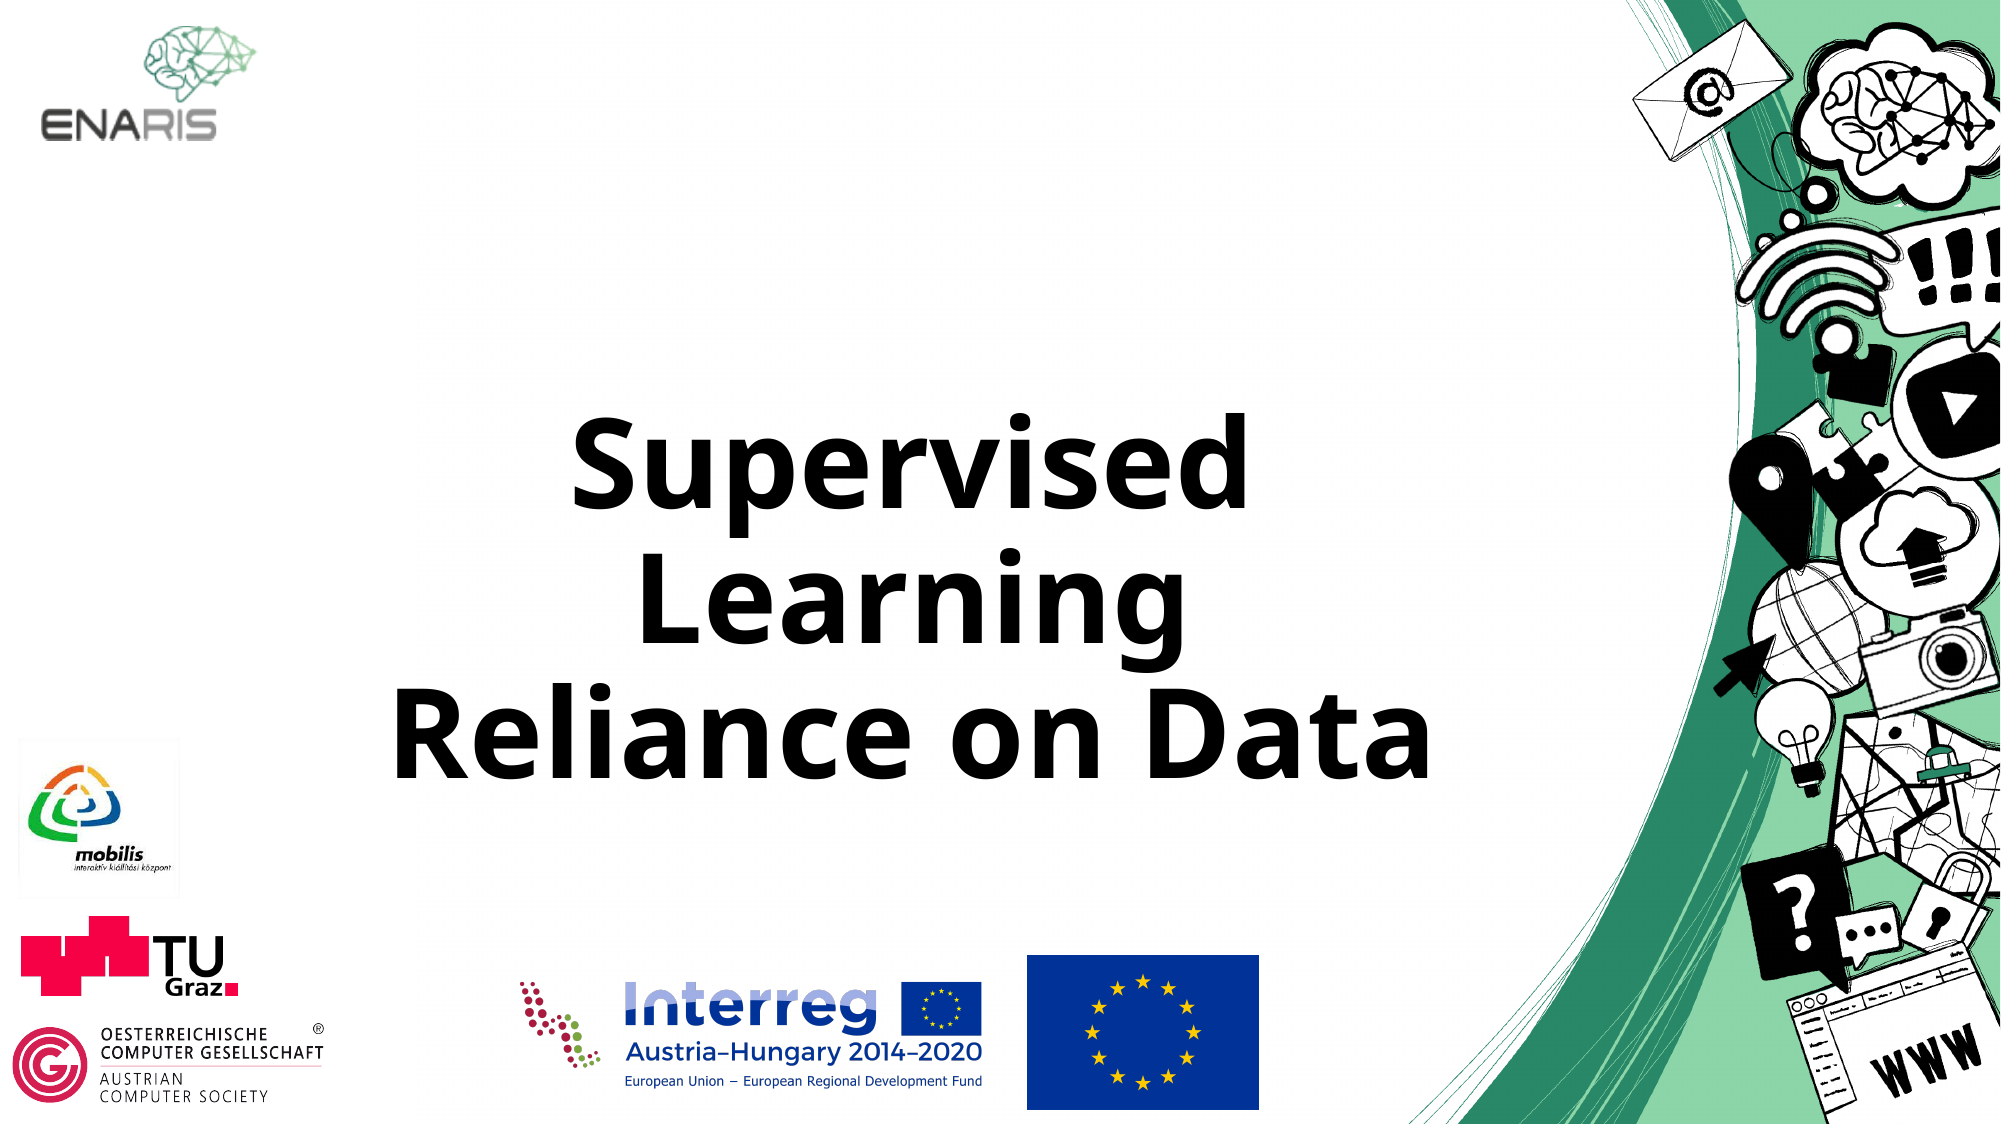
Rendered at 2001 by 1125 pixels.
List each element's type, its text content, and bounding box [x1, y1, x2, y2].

picture [12, 1023, 324, 1103]
picture [41, 26, 258, 141]
title Supervised Learning Reliance on Data [266, 228, 1559, 814]
picture [21, 916, 238, 996]
picture [18, 738, 180, 899]
picture [414, 0, 2001, 1124]
